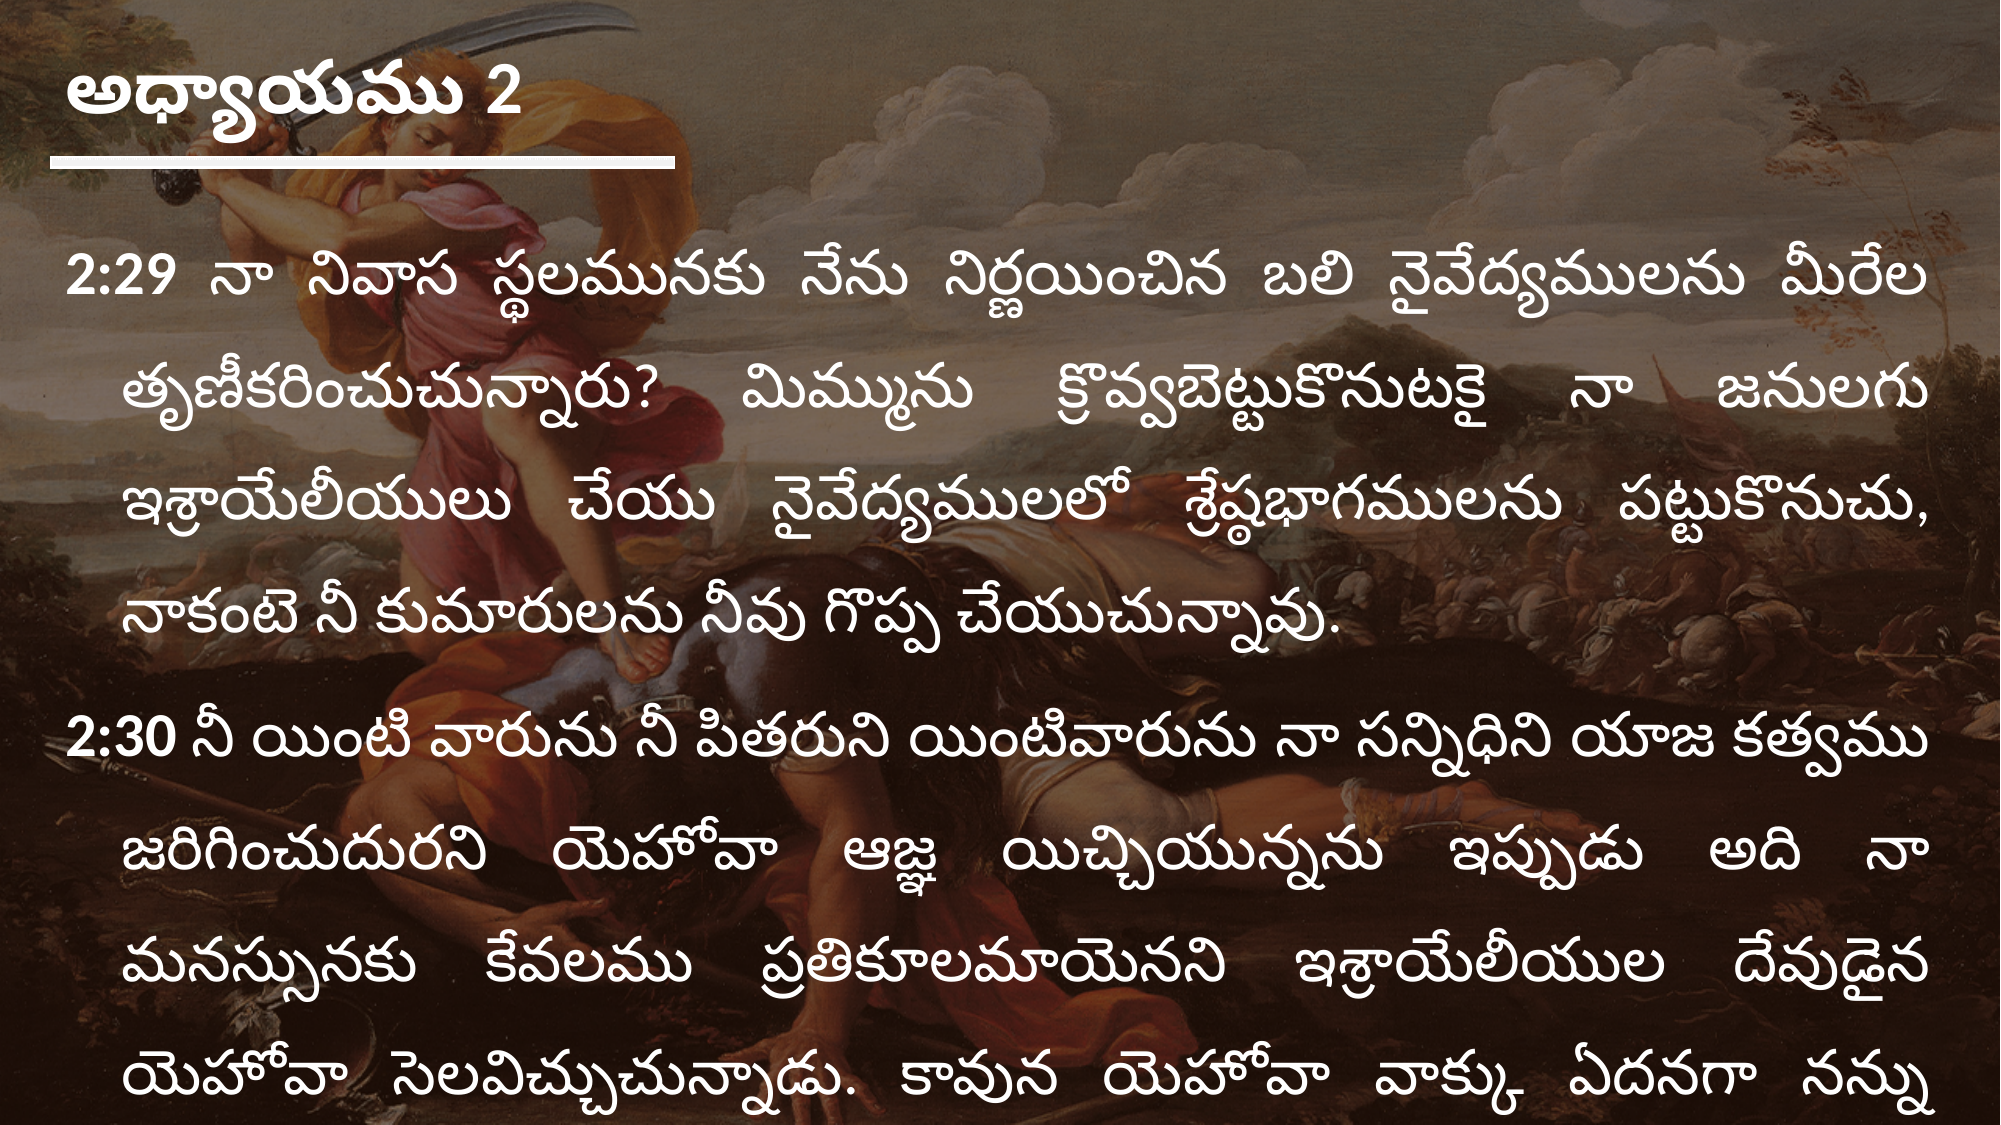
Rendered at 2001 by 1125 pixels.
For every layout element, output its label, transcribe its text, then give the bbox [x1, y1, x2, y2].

title అధ్యాయము 2 [50, 0, 1925, 167]
picture [0, 0, 2000, 1125]
list 2:29 నా నివాస స్థలమునకు నేను నిర్ణయించిన బలి నైవేద్యములను మీరేల తృణీకరించుచున్నారు? మిమ్మును క్రొవ్వబెట్టుకొనుటకై నా జనులగు ఇశ్రాయేలీయులు చేయు నైవేద్యములలో శ్రేష్ఠభాగములను పట్టుకొనుచు, నాకంటె నీ కుమారులను నీవు గొప్ప చేయుచున్నావు. 2:30 నీ యింటి వారును నీ పితరుని యింటివారును నా సన్నిధిని యాజ కత్వము జరిగించుదురని యెహోవా ఆజ్ఞ యిచ్చియున్నను ఇప్పుడు అది నా మనస్సునకు కేవలము ప్రతికూలమాయెనని ఇశ్రాయేలీయుల దేవుడైన యెహోవా సెలవిచ్చుచున్నాడు. కావున యెహోవా వాక్కు ఏదనగా నన్ను ఘనపరచువారిని నేను ఘనపరచుదును. నన్ను తృణీకరించువారు తృణీకారమొందుదురు. [50, 187, 1946, 1063]
